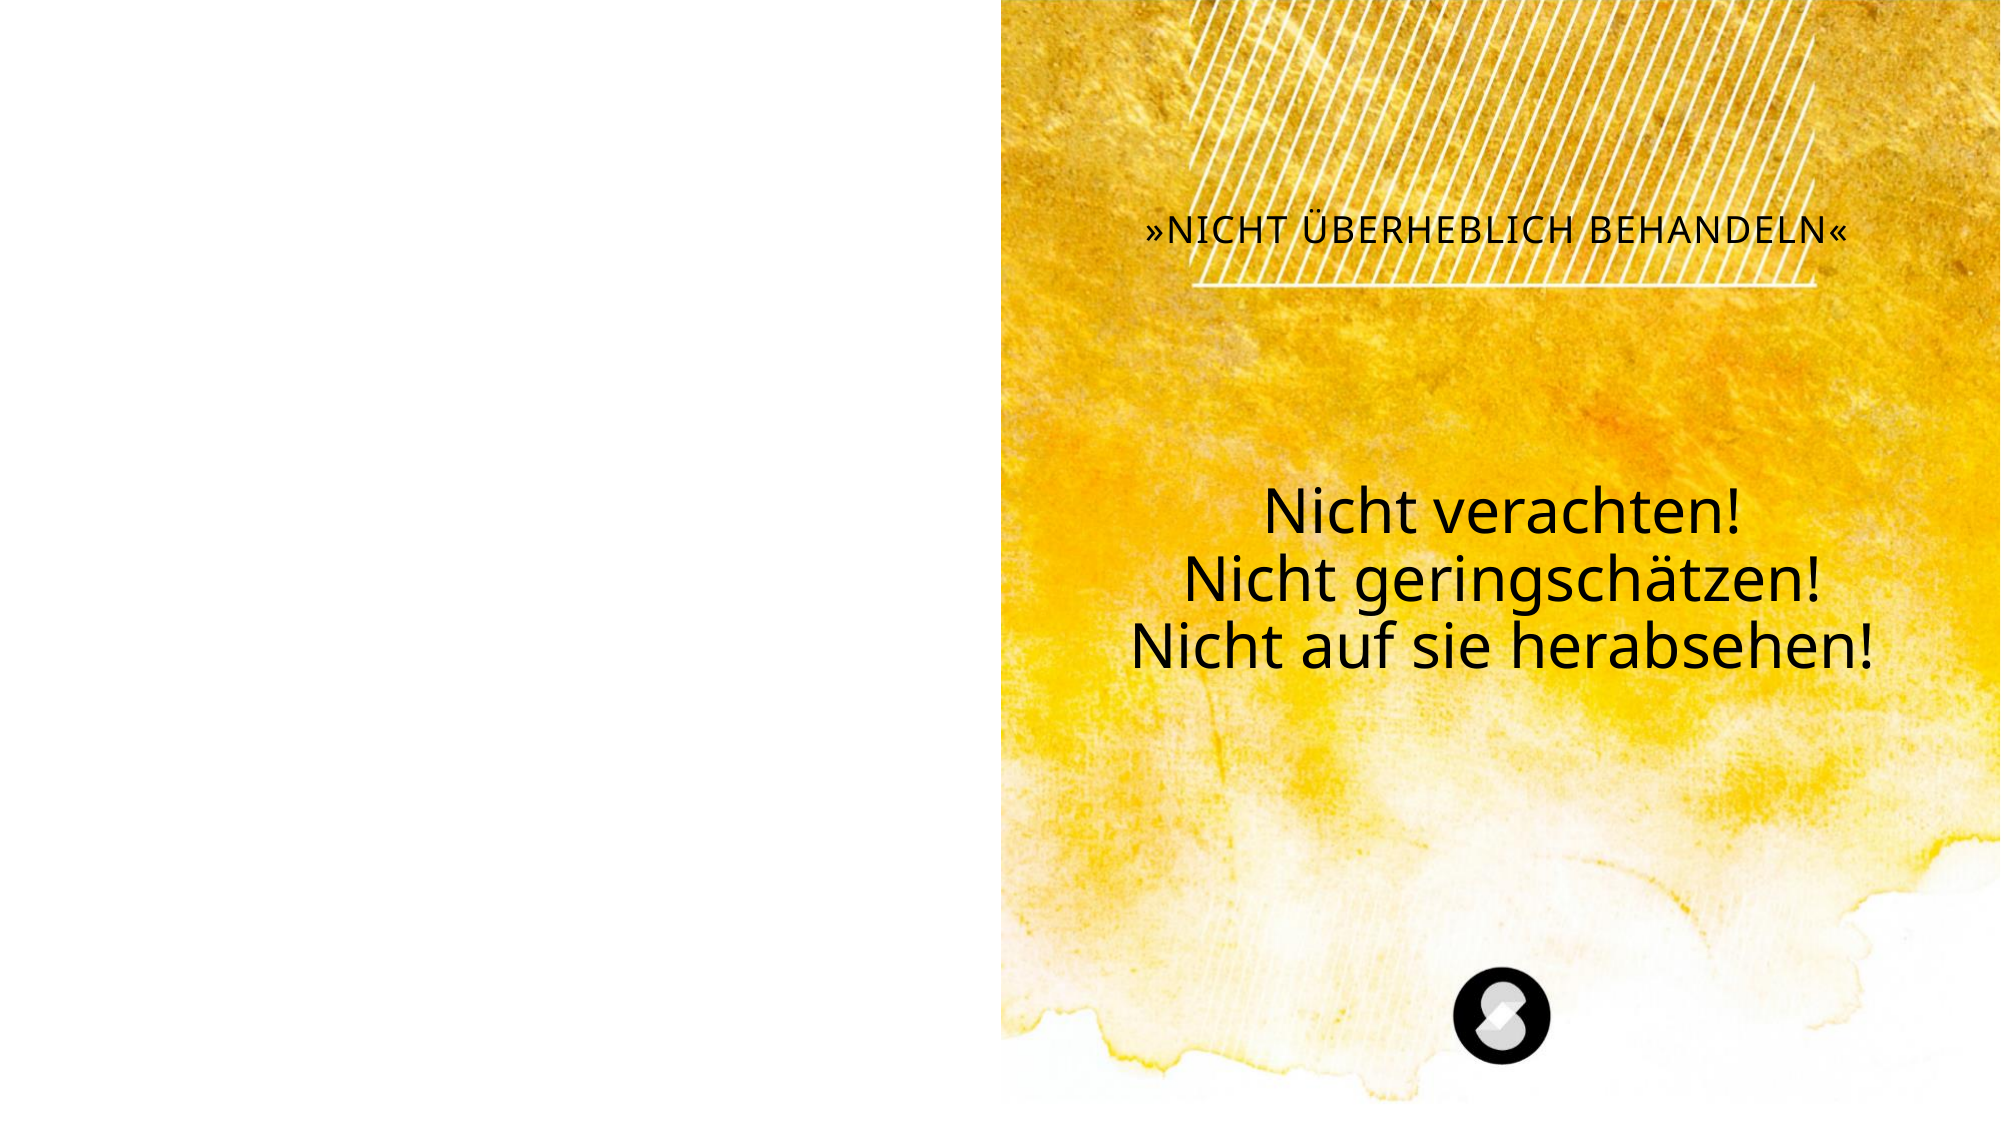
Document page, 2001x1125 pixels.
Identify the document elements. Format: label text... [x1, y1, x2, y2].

list »Nicht überheblich behandeln« [1103, 193, 1903, 269]
list Nicht verachten! Nicht geringschätzen! Nicht auf sie herabsehen! [1103, 320, 1903, 842]
picture [1001, 0, 2001, 1125]
